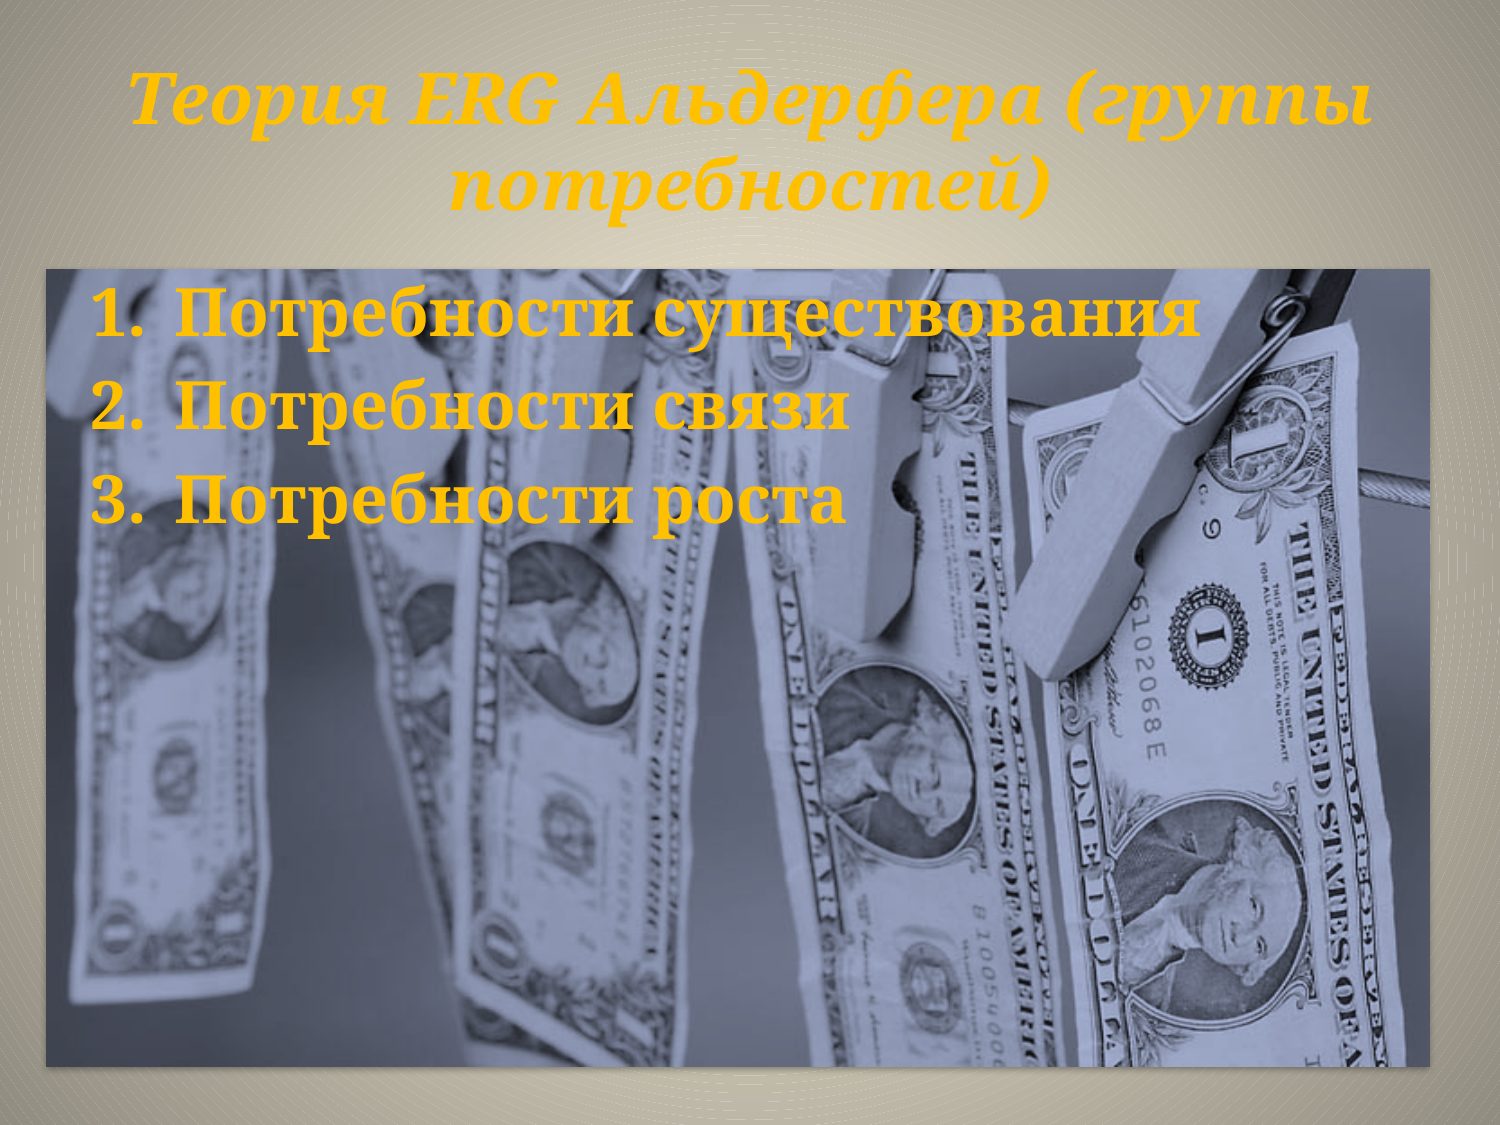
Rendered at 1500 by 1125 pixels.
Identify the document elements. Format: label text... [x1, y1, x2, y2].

list Потребности существования Потребности связи Потребности роста [75, 262, 1425, 267]
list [46, 269, 1430, 1067]
title Теория ERG Альдерфера (группы потребностей) [75, 45, 1425, 233]
